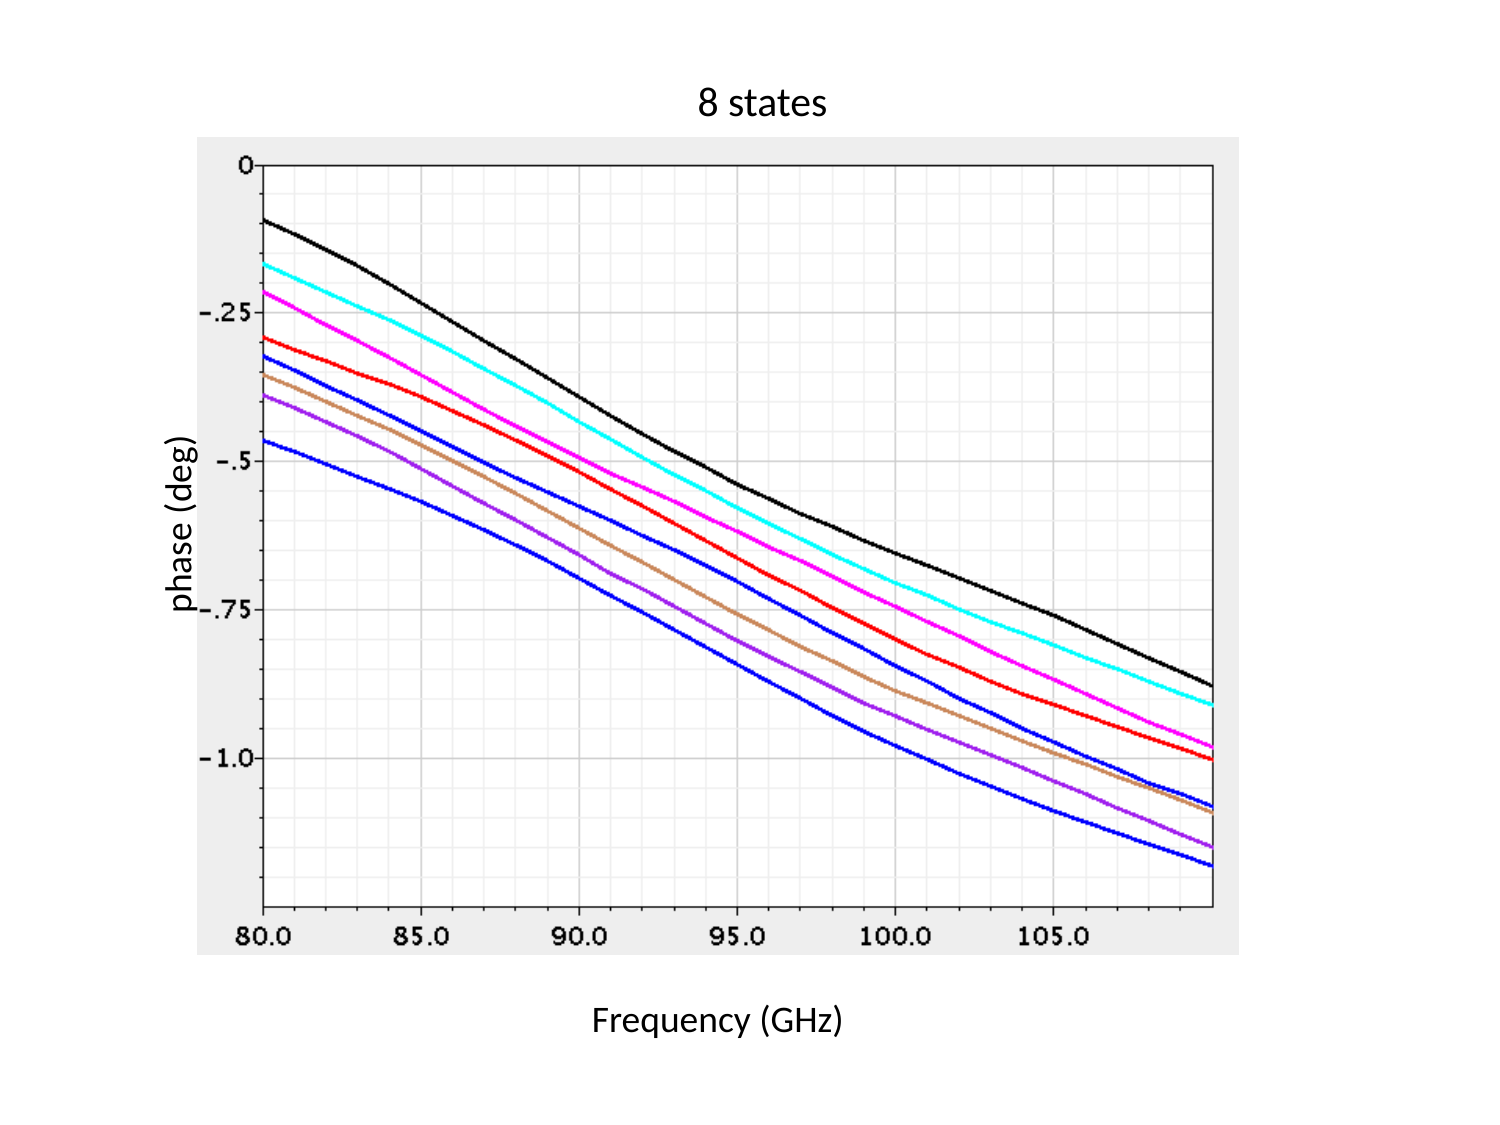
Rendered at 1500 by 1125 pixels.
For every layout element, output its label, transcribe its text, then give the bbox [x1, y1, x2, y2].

picture [197, 137, 1239, 955]
title 8 states [87, 62, 1438, 138]
text_box phase (deg) [146, 420, 192, 629]
text_box Frequency (GHz) [577, 987, 859, 1048]
